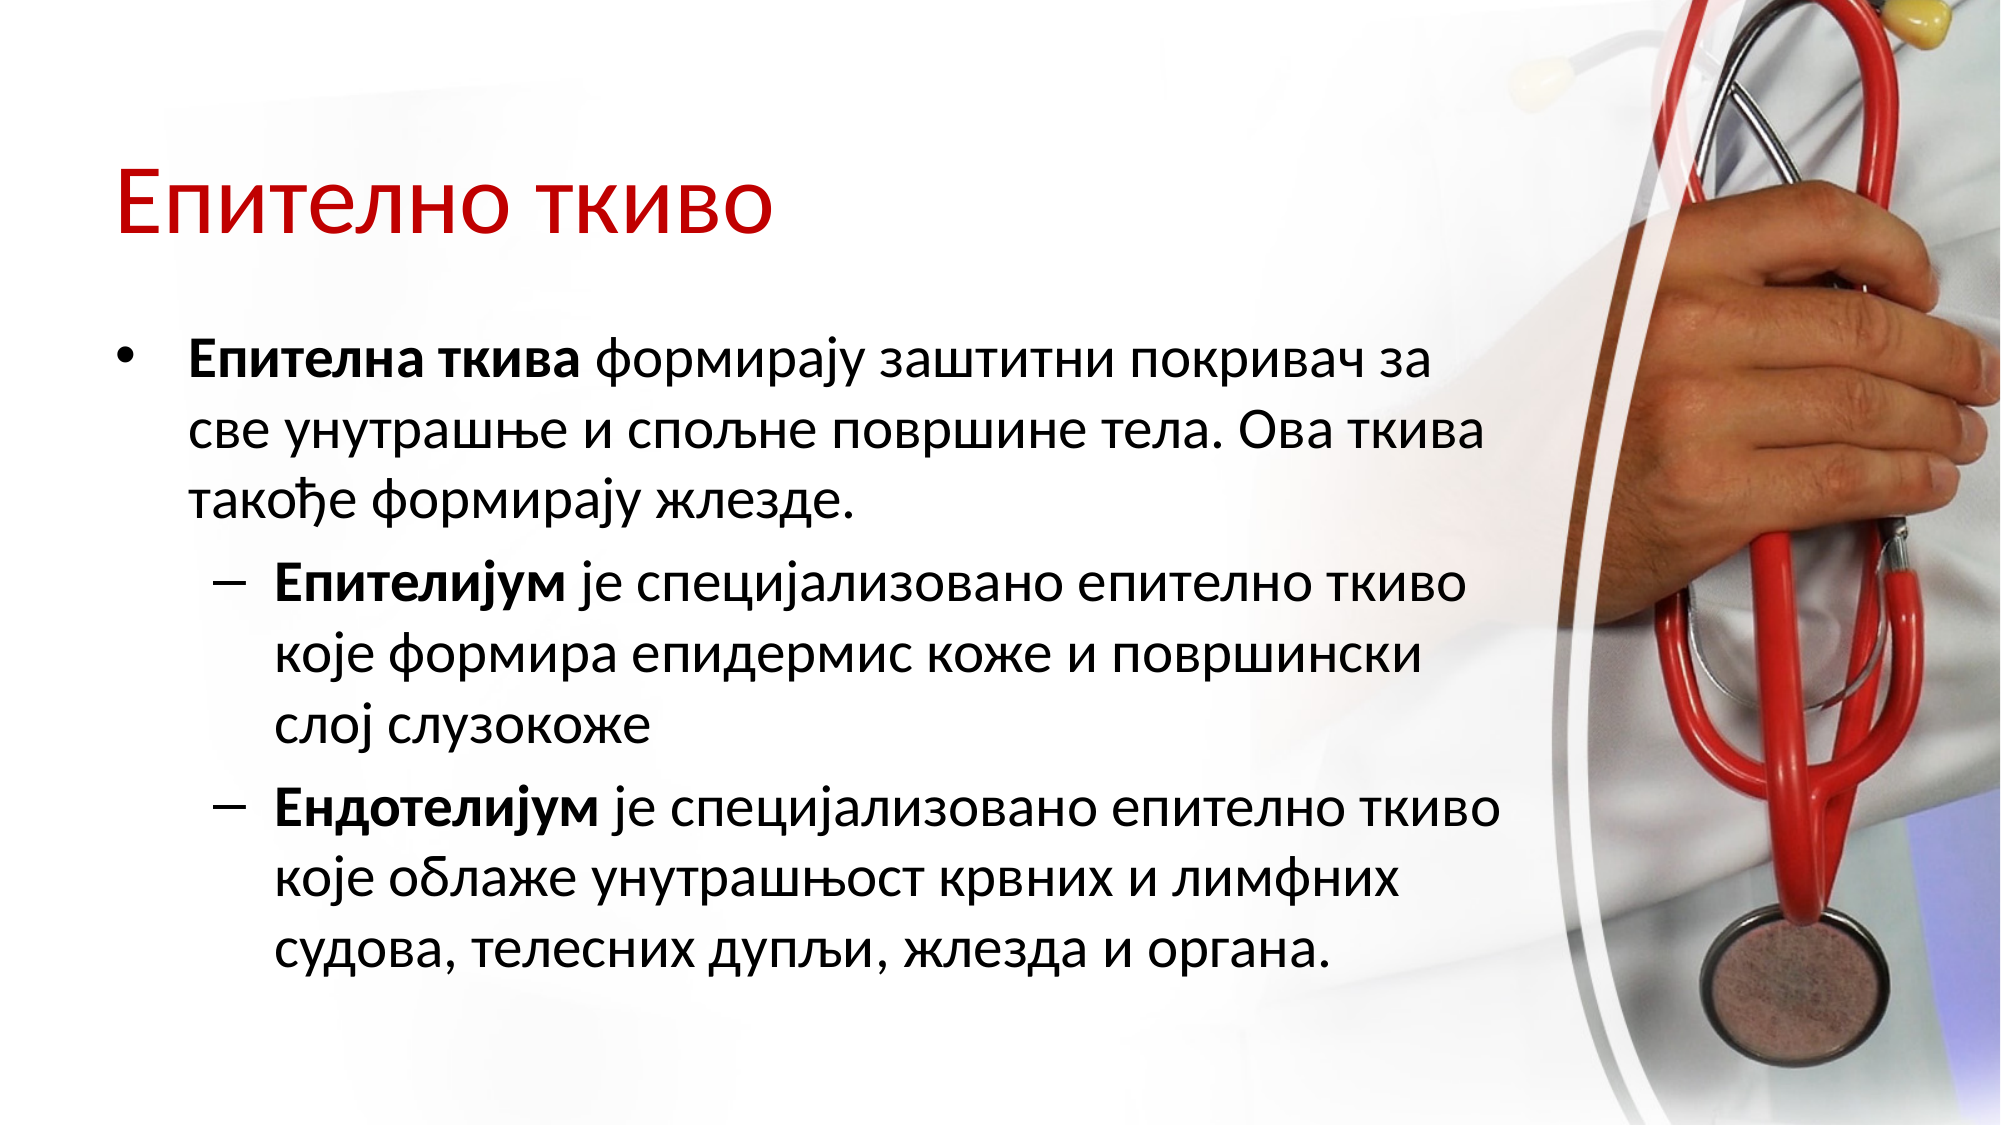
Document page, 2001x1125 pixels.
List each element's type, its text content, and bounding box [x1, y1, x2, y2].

picture [0, 0, 2001, 1125]
list Епителна ткива формирају заштитни покривач за све унутрашње и спољне површине тела. Ова ткива такође формирају жлезде. Епителијум је специјализовано епително ткиво које формира епидермис коже и површински слој слузокоже Ендотелијум је специјализовано епително ткиво које облаже унутрашњост крвних и лимфних судова, телесних дупљи, жлезда и органа. [100, 310, 1537, 1043]
title Епително ткиво [99, 110, 1540, 278]
